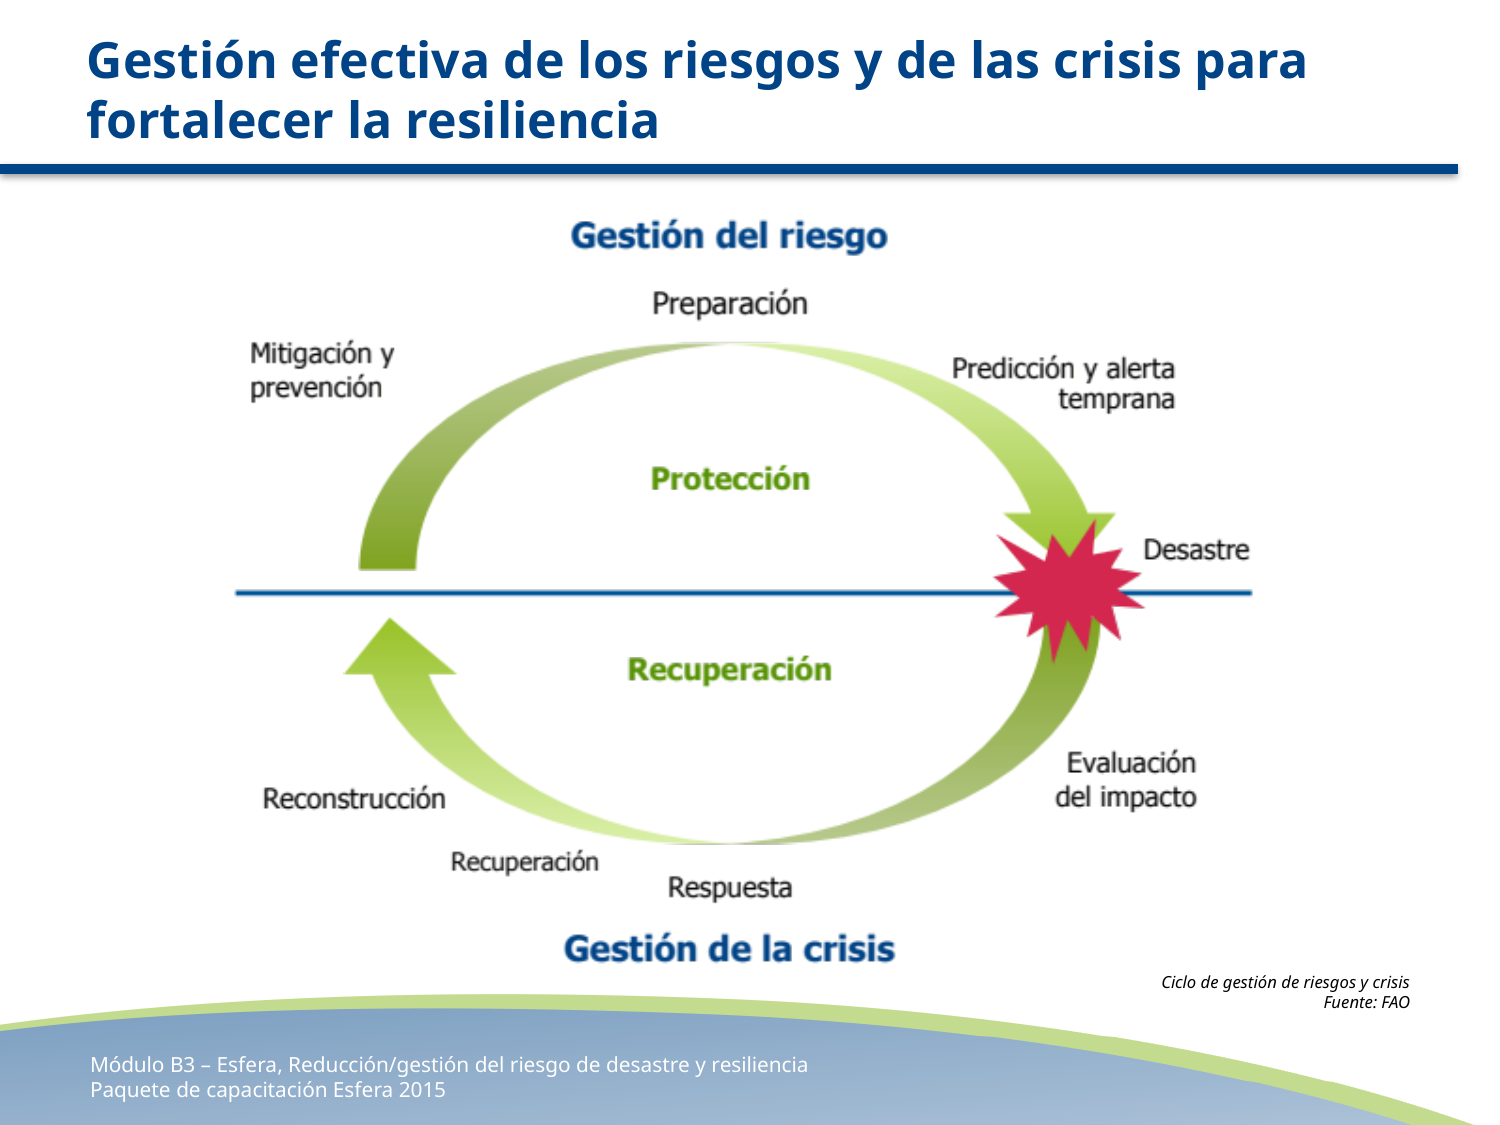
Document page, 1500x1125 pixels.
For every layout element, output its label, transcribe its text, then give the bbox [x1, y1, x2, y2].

text_box Ciclo de gestión de riesgos y crisis Fuente: FAO [1008, 964, 1425, 1020]
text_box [218, 188, 1282, 987]
picture [0, 992, 1500, 1125]
title Gestión efectiva de los riesgos y de las crisis para fortalecer la resiliencia [75, 0, 1425, 178]
footer Módulo B3 – Esfera, Reducción/gestión del riesgo de desastre y resiliencia Paquete de capacitación Esfera 2015 [75, 1046, 1072, 1107]
